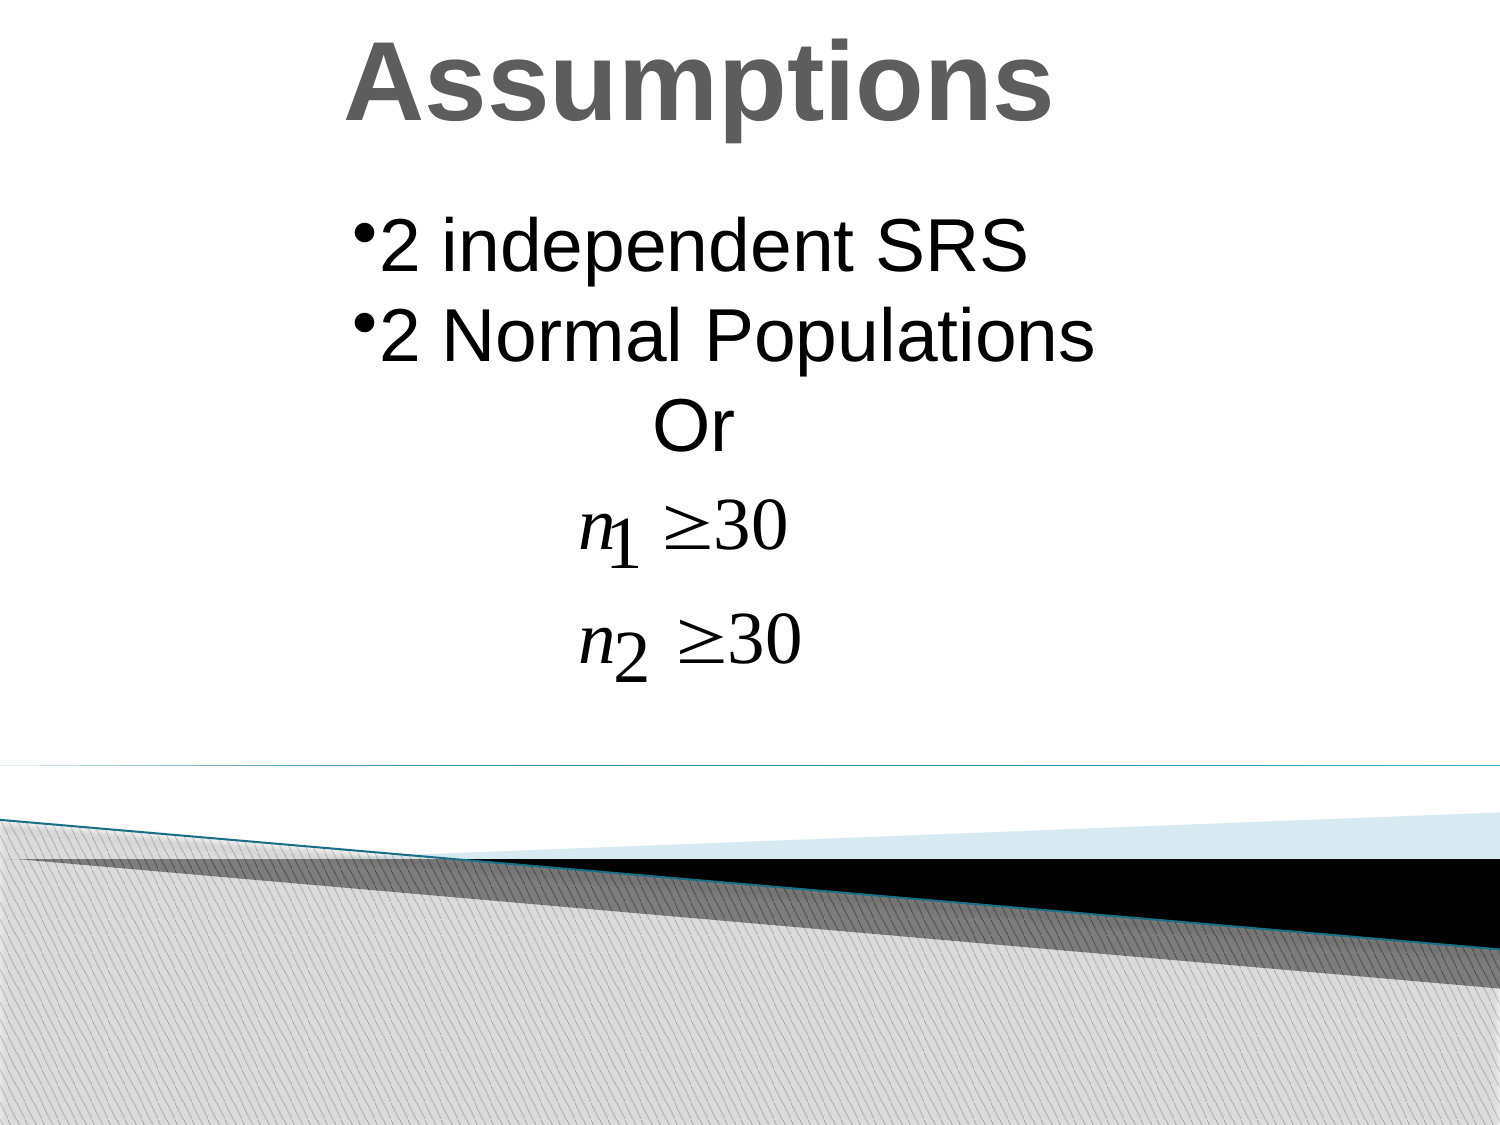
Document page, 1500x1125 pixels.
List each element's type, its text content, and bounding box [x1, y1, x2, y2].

text_box 2 independent SRS 2 Normal Populations Or [337, 189, 1113, 520]
text_box Assumptions [328, 0, 1072, 150]
picture [5, 859, 1500, 989]
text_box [574, 487, 805, 688]
